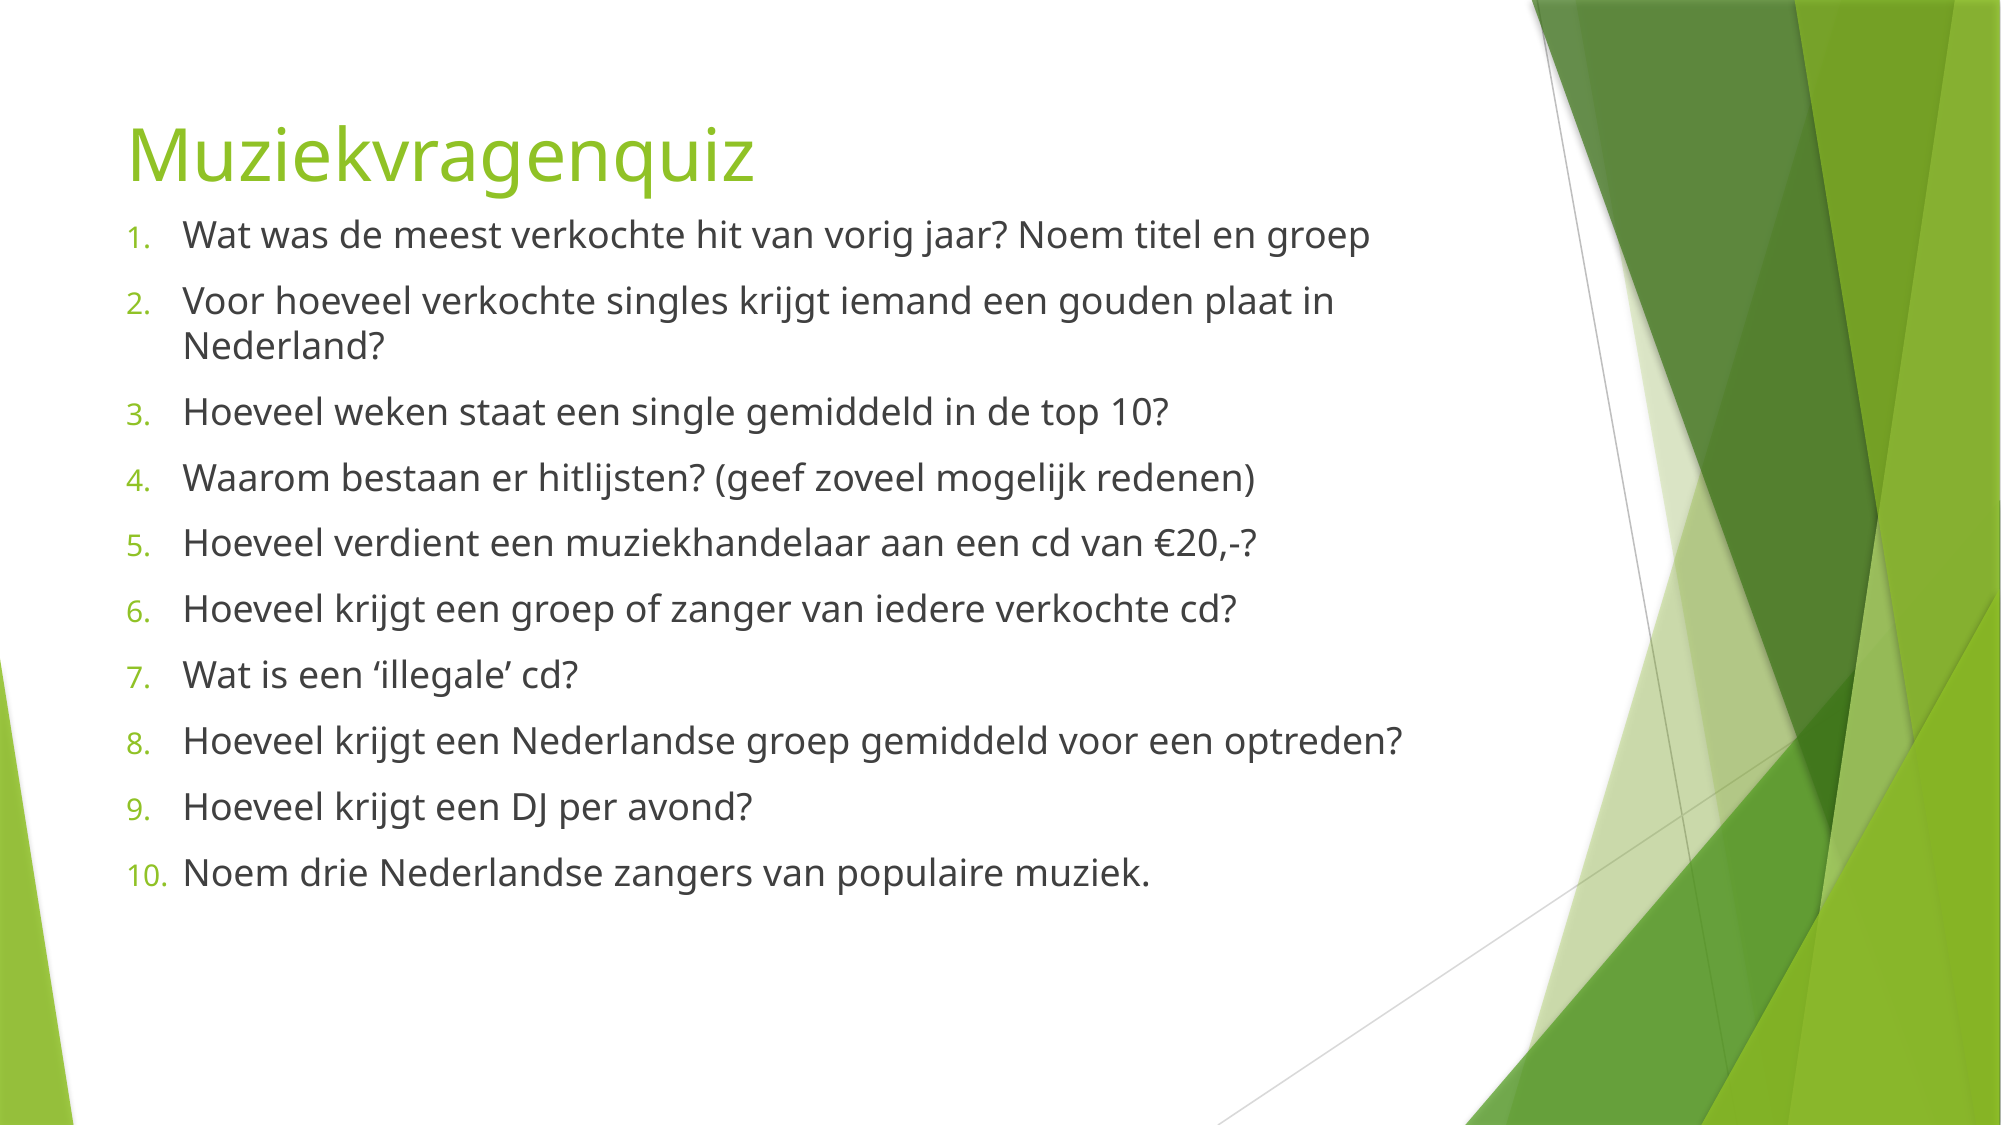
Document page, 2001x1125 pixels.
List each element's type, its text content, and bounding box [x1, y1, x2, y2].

list Wat was de meest verkochte hit van vorig jaar? Noem titel en groep Voor hoeveel verkochte singles krijgt iemand een gouden plaat in Nederland? Hoeveel weken staat een single gemiddeld in de top 10? Waarom bestaan er hitlijsten? (geef zoveel mogelijk redenen) Hoeveel verdient een muziekhandelaar aan een cd van €20,-? Hoeveel krijgt een groep of zanger van iedere verkochte cd? Wat is een ‘illegale’ cd? Hoeveel krijgt een Nederlandse groep gemiddeld voor een optreden? Hoeveel krijgt een DJ per avond? Noem drie Nederlandse zangers van populaire muziek. [111, 203, 1522, 991]
title Muziekvragenquiz [111, 99, 1522, 203]
